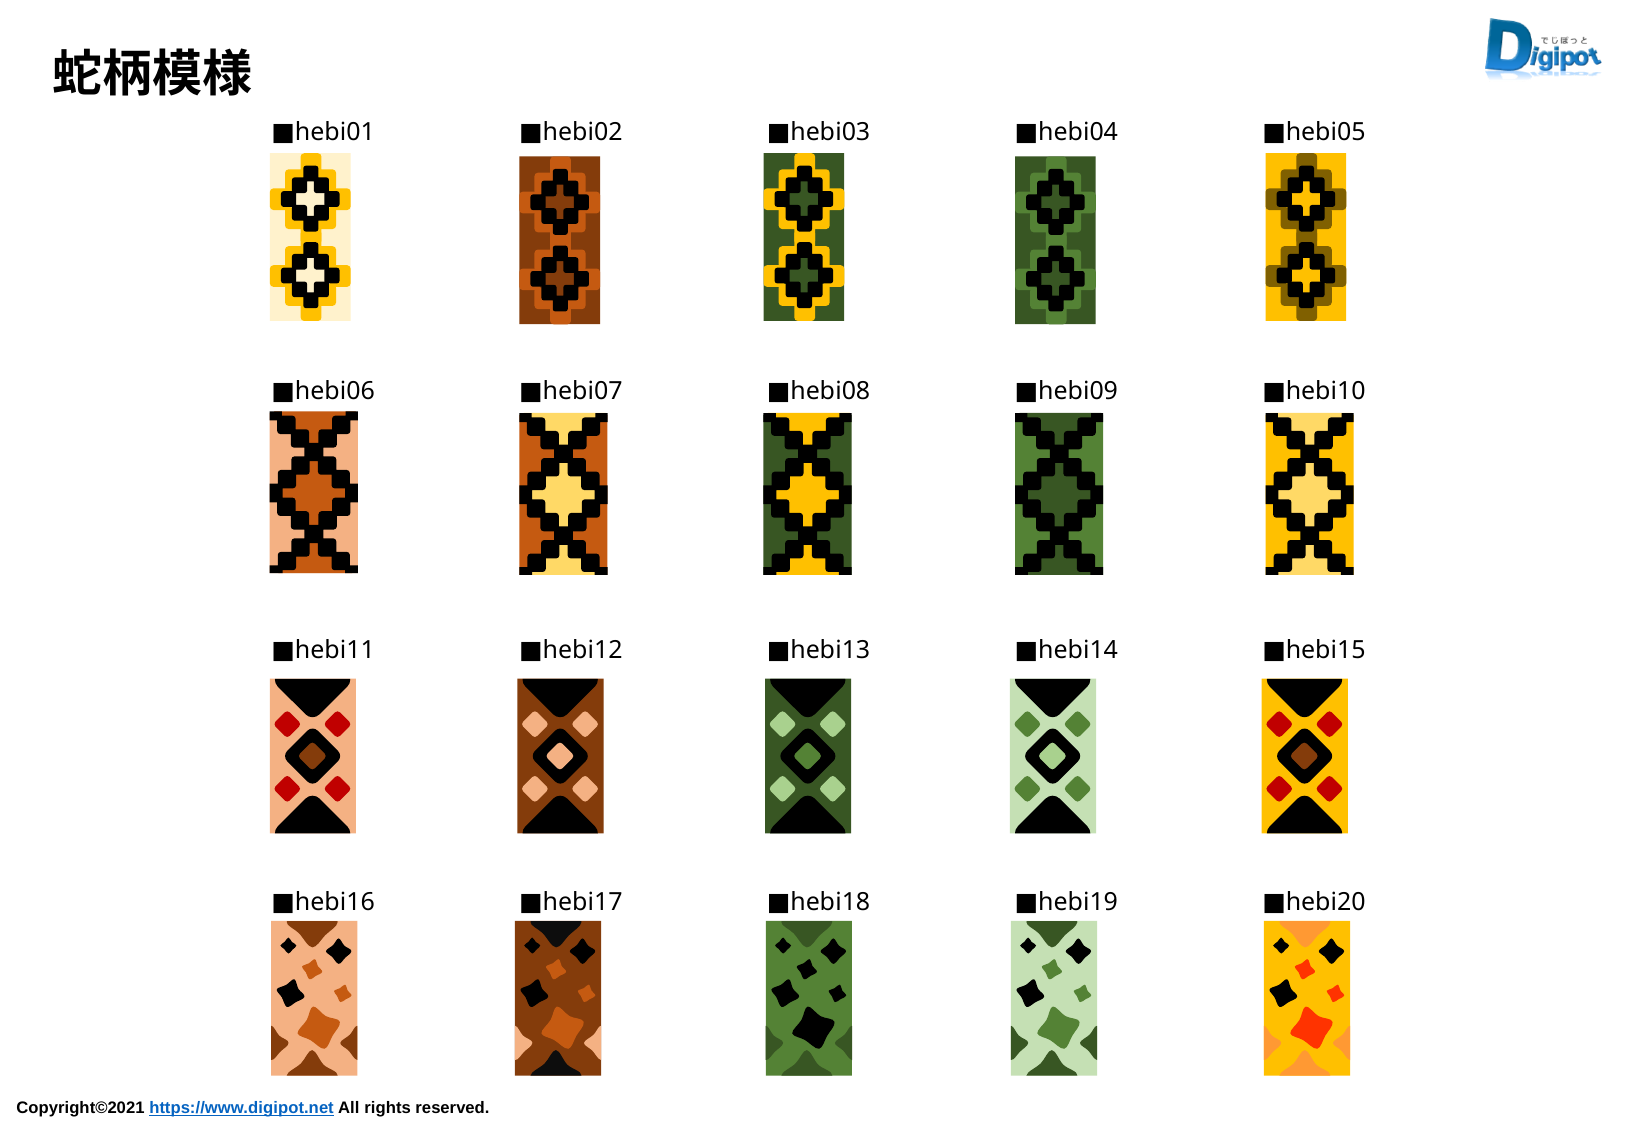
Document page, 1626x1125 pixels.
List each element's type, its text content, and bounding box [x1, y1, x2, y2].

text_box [764, 678, 852, 834]
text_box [519, 156, 601, 325]
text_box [269, 678, 357, 834]
text_box ■hebi14 [999, 626, 1134, 672]
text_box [1010, 920, 1098, 1076]
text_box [1265, 412, 1354, 575]
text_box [269, 153, 351, 321]
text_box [519, 412, 608, 575]
text_box ■hebi17 [504, 878, 638, 924]
text_box ■hebi18 [752, 878, 886, 924]
text_box ■hebi08 [752, 367, 886, 412]
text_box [765, 920, 853, 1076]
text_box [1261, 678, 1348, 834]
text_box ■hebi11 [256, 626, 390, 672]
text_box ■hebi02 [504, 107, 638, 153]
text_box ■hebi12 [504, 626, 638, 672]
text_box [1009, 678, 1097, 834]
text_box ■hebi06 [256, 367, 390, 412]
text_box ■hebi05 [1247, 107, 1381, 153]
text_box 蛇柄模様 [38, 34, 268, 109]
text_box ■hebi04 [999, 107, 1134, 153]
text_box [269, 411, 358, 574]
text_box ■hebi19 [999, 878, 1134, 924]
text_box ■hebi15 [1247, 626, 1381, 672]
text_box ■hebi09 [999, 367, 1134, 412]
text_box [763, 412, 852, 575]
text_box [517, 678, 604, 834]
text_box ■hebi01 [256, 107, 390, 153]
text_box ■hebi10 [1247, 367, 1381, 412]
picture [1485, 18, 1602, 82]
text_box ■hebi13 [752, 626, 886, 672]
text_box ■hebi07 [504, 367, 638, 412]
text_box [1015, 156, 1096, 325]
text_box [763, 153, 845, 321]
text_box ■hebi20 [1247, 878, 1381, 924]
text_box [514, 920, 602, 1076]
text_box ■hebi16 [256, 878, 390, 924]
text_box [1265, 153, 1347, 321]
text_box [1015, 412, 1104, 575]
text_box ■hebi03 [752, 107, 886, 153]
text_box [1263, 920, 1351, 1076]
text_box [271, 920, 358, 1076]
